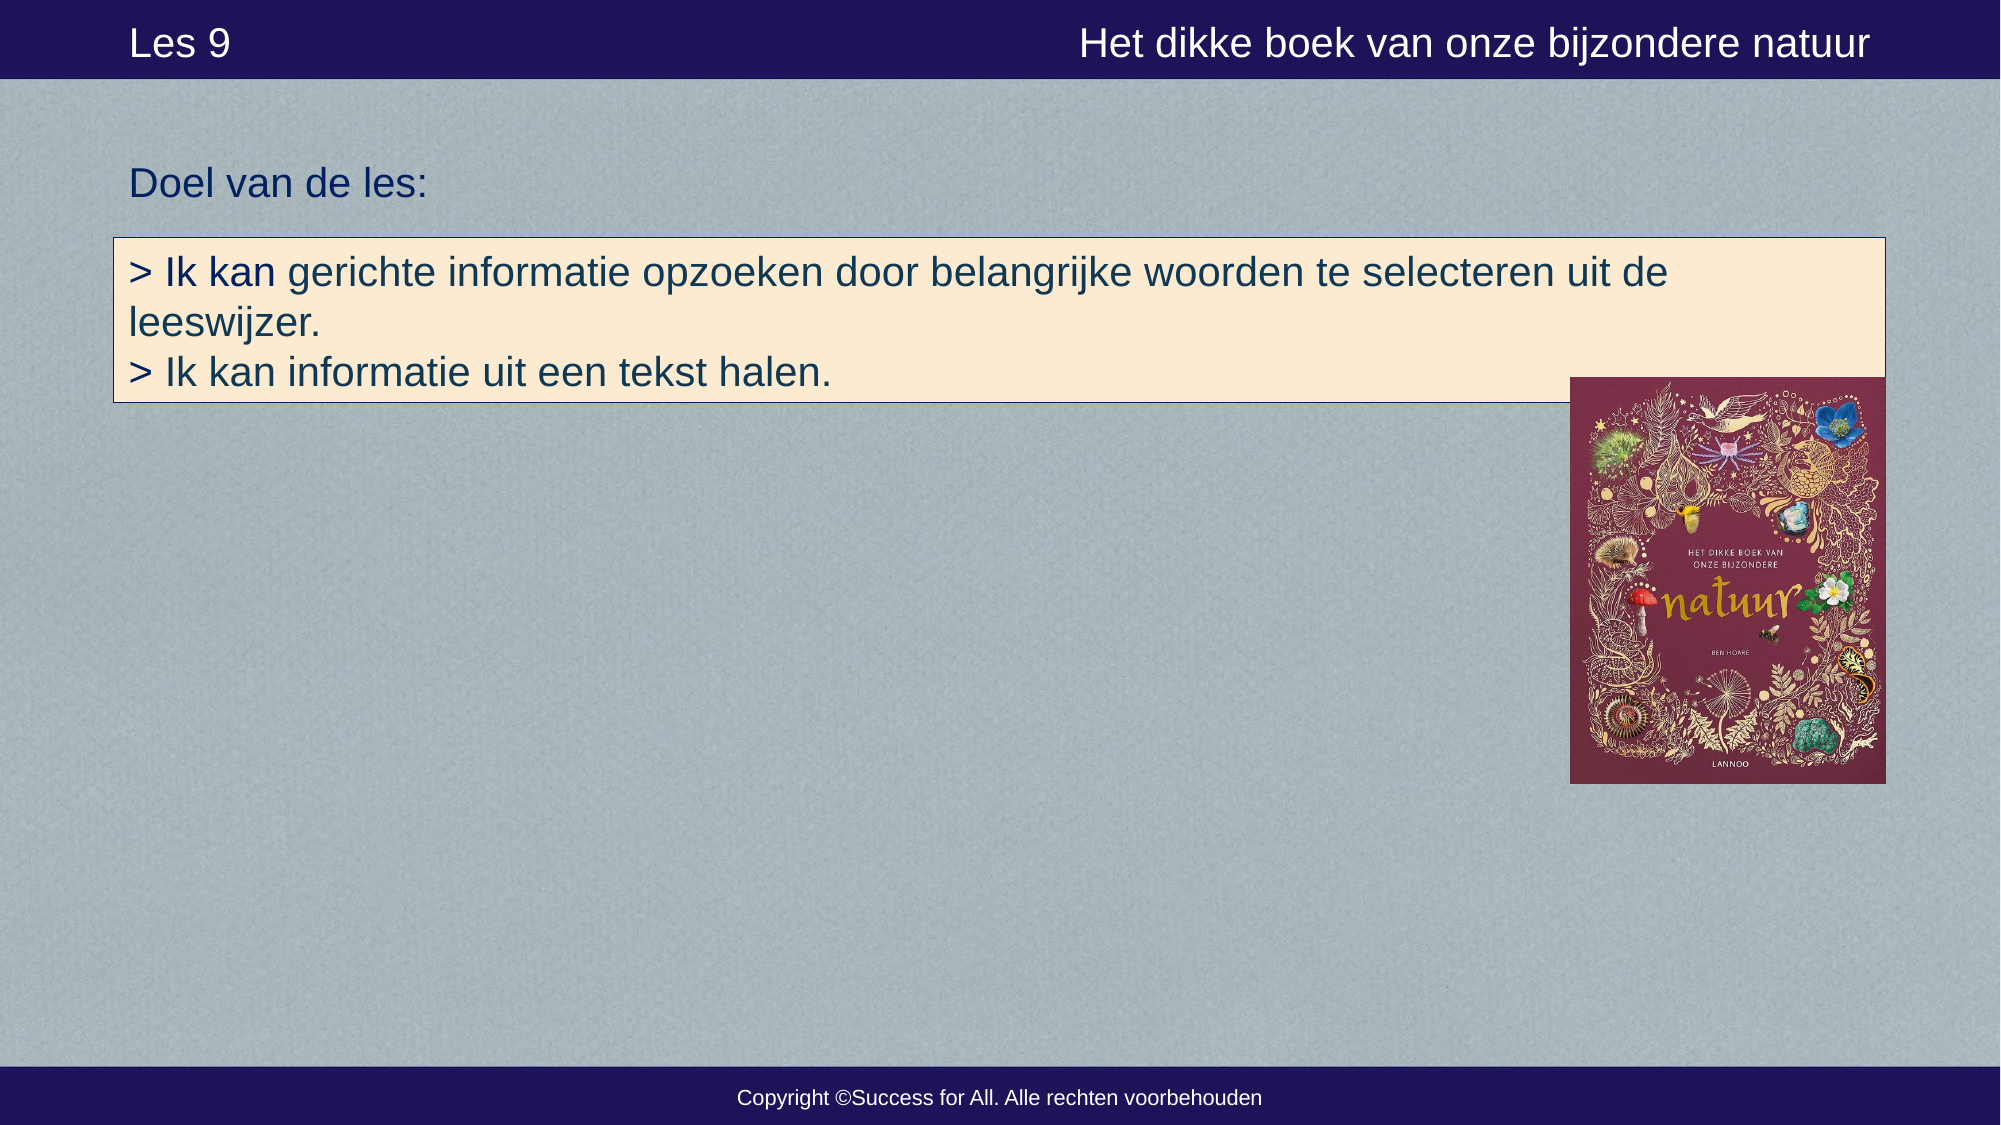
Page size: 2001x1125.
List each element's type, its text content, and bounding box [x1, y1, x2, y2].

text_box Doel van de les: [113, 148, 1635, 214]
text_box Het dikke boek van onze bijzondere natuur [999, 8, 1886, 73]
text_box > Ik kan gerichte informatie opzoeken door belangrijke woorden te selecteren uit de leeswijzer. > Ik kan informatie uit een tekst halen. [113, 237, 1886, 403]
text_box Copyright ©Success for All. Alle rechten voorbehouden [0, 1076, 2000, 1125]
picture [0, 0, 2001, 1125]
text_box Les 9 [114, 8, 354, 73]
